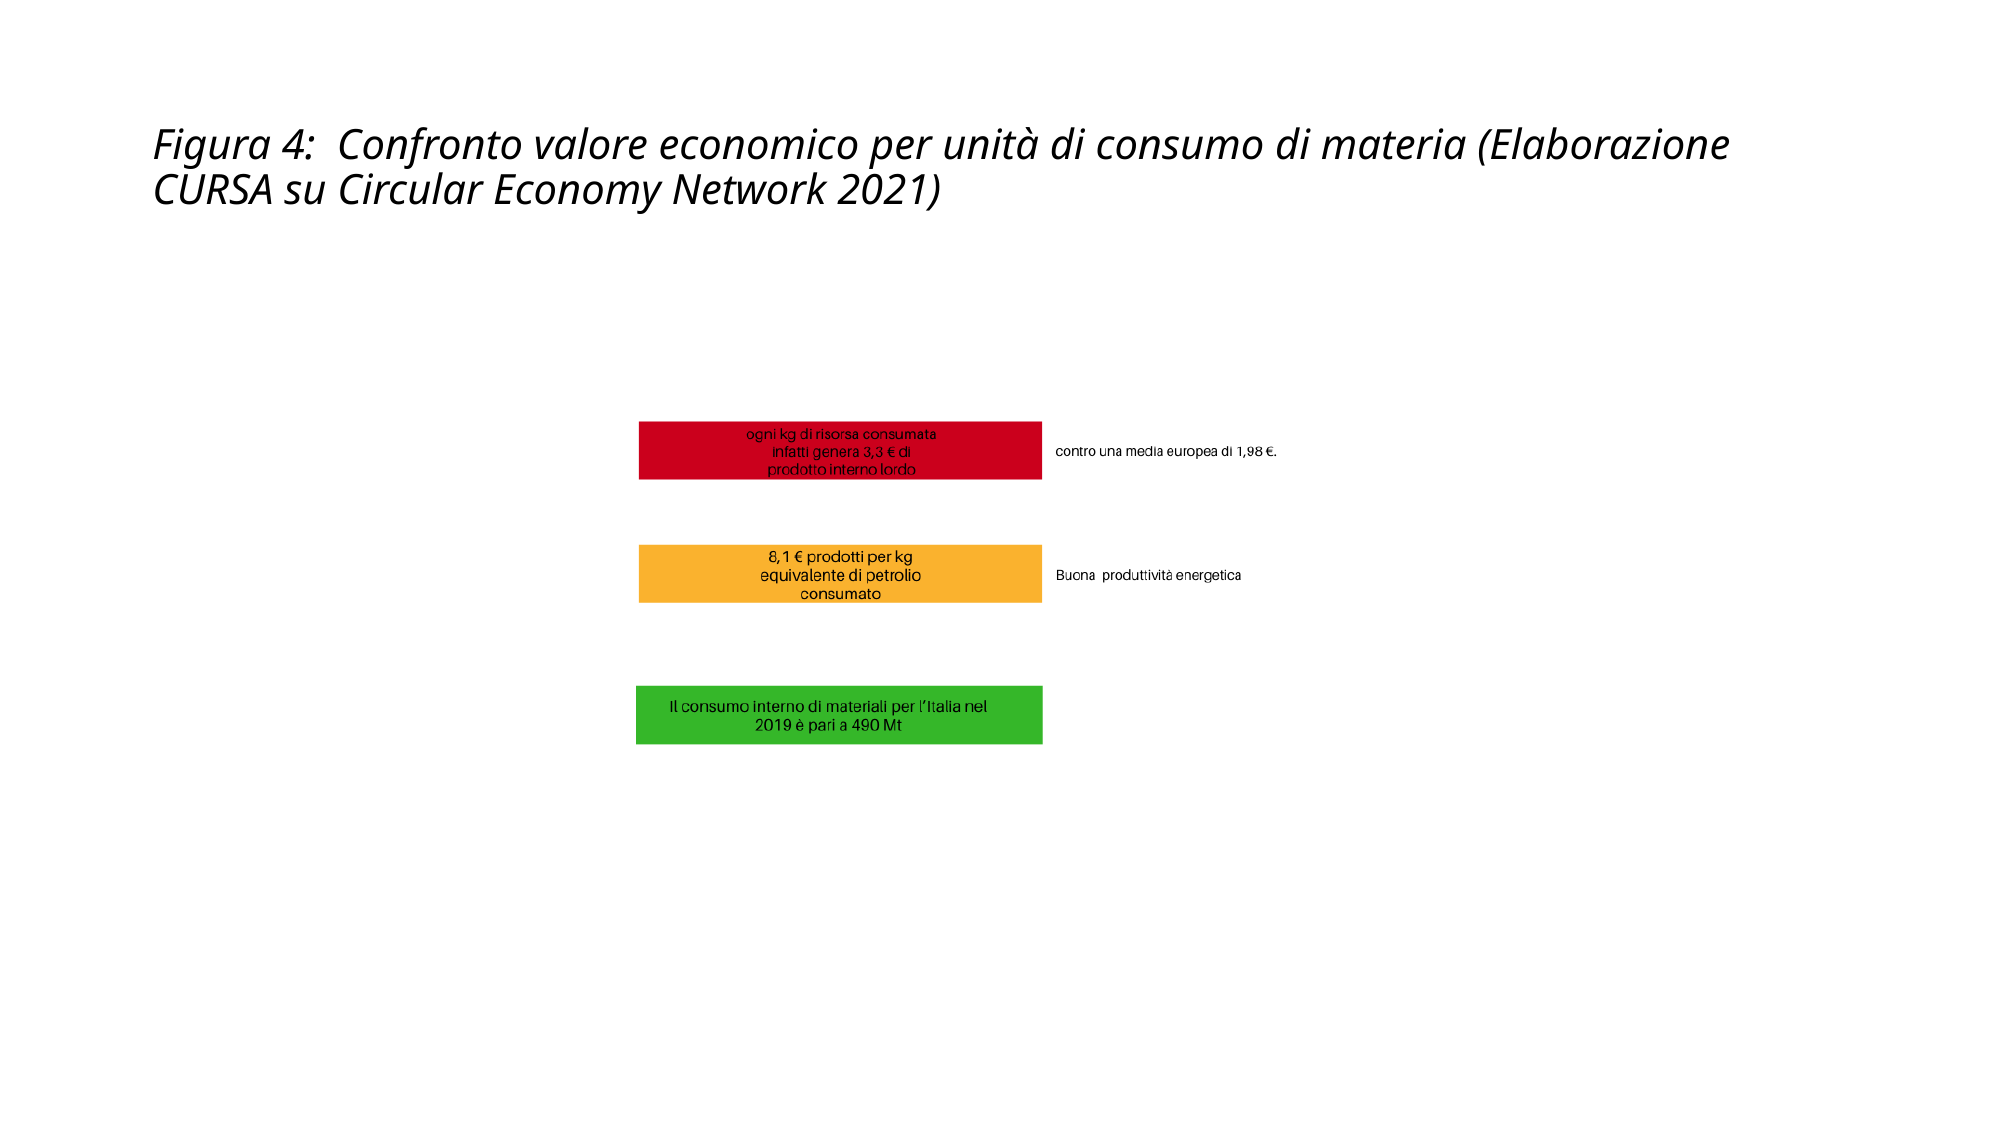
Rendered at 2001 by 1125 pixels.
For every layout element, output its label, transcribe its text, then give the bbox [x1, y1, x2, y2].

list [524, 299, 1476, 1014]
title Figura 4: Confronto valore economico per unità di consumo di materia (Elaborazione CURSA su Circular Economy Network 2021) [137, 59, 1863, 278]
